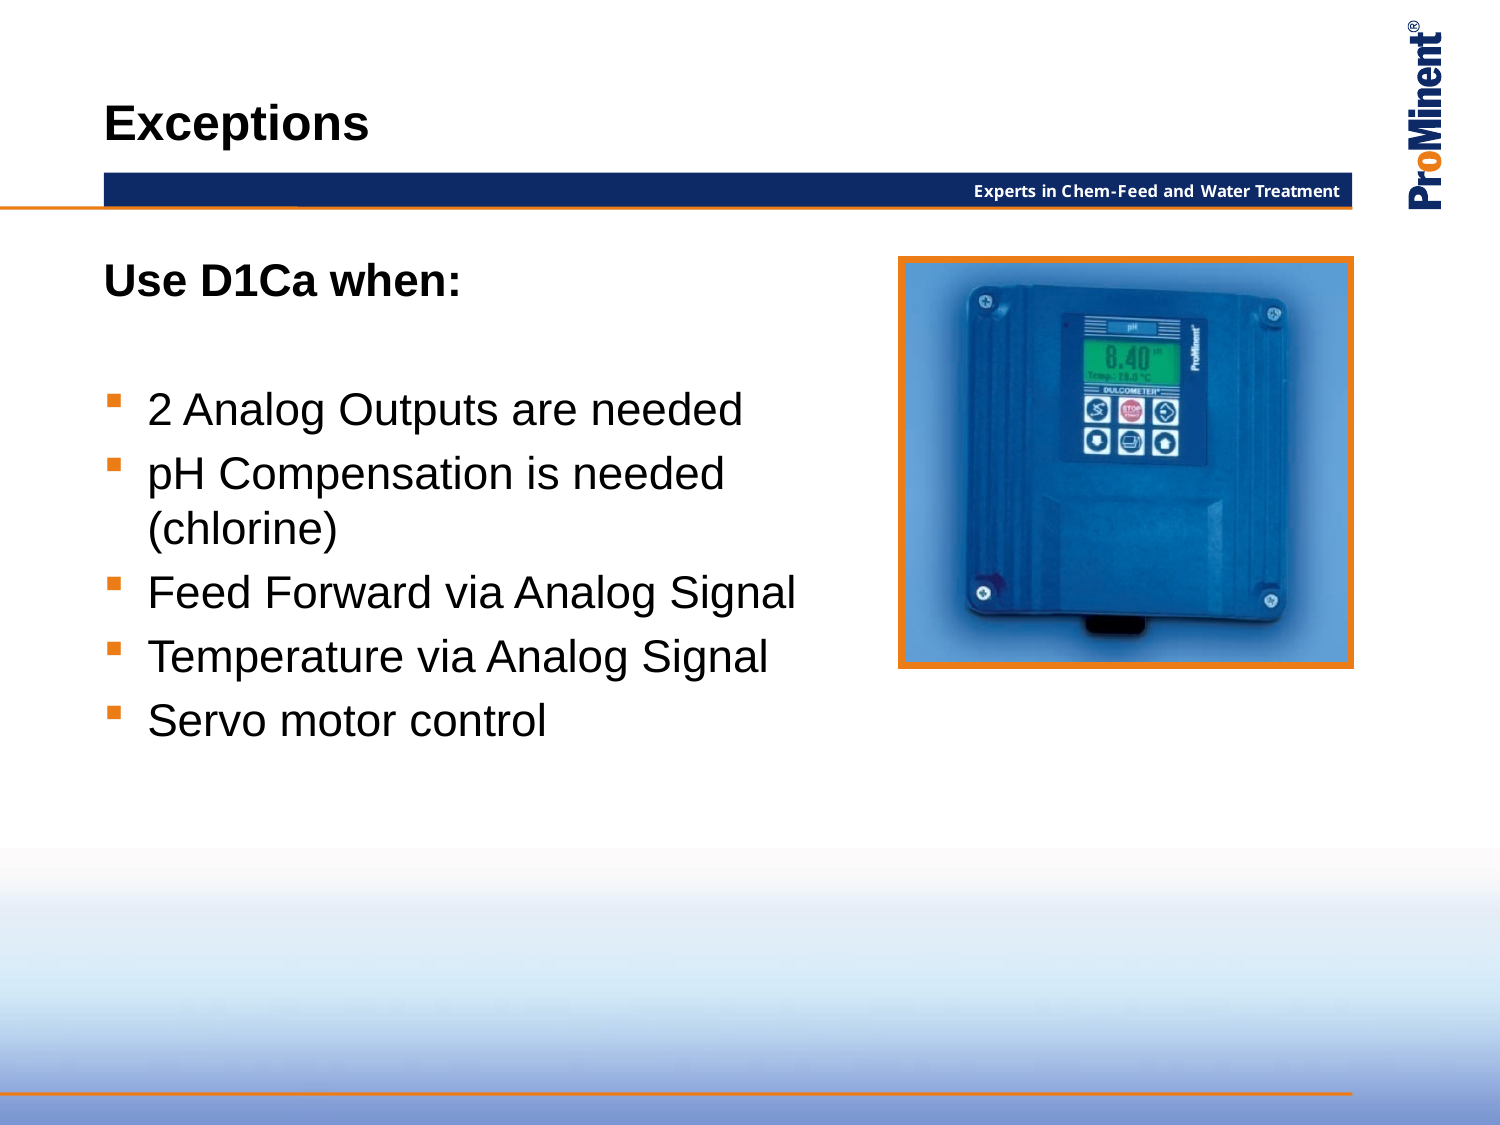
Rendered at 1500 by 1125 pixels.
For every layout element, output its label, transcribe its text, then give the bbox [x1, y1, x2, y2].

title Exceptions [88, 44, 1353, 197]
picture [0, 848, 1500, 1125]
list Use D1Ca when: 2 Analog Outputs are needed pH Compensation is needed (chlorine) Feed Forward via Analog Signal Temperature via Analog Signal Servo motor control [88, 243, 876, 1048]
picture [904, 262, 1349, 663]
